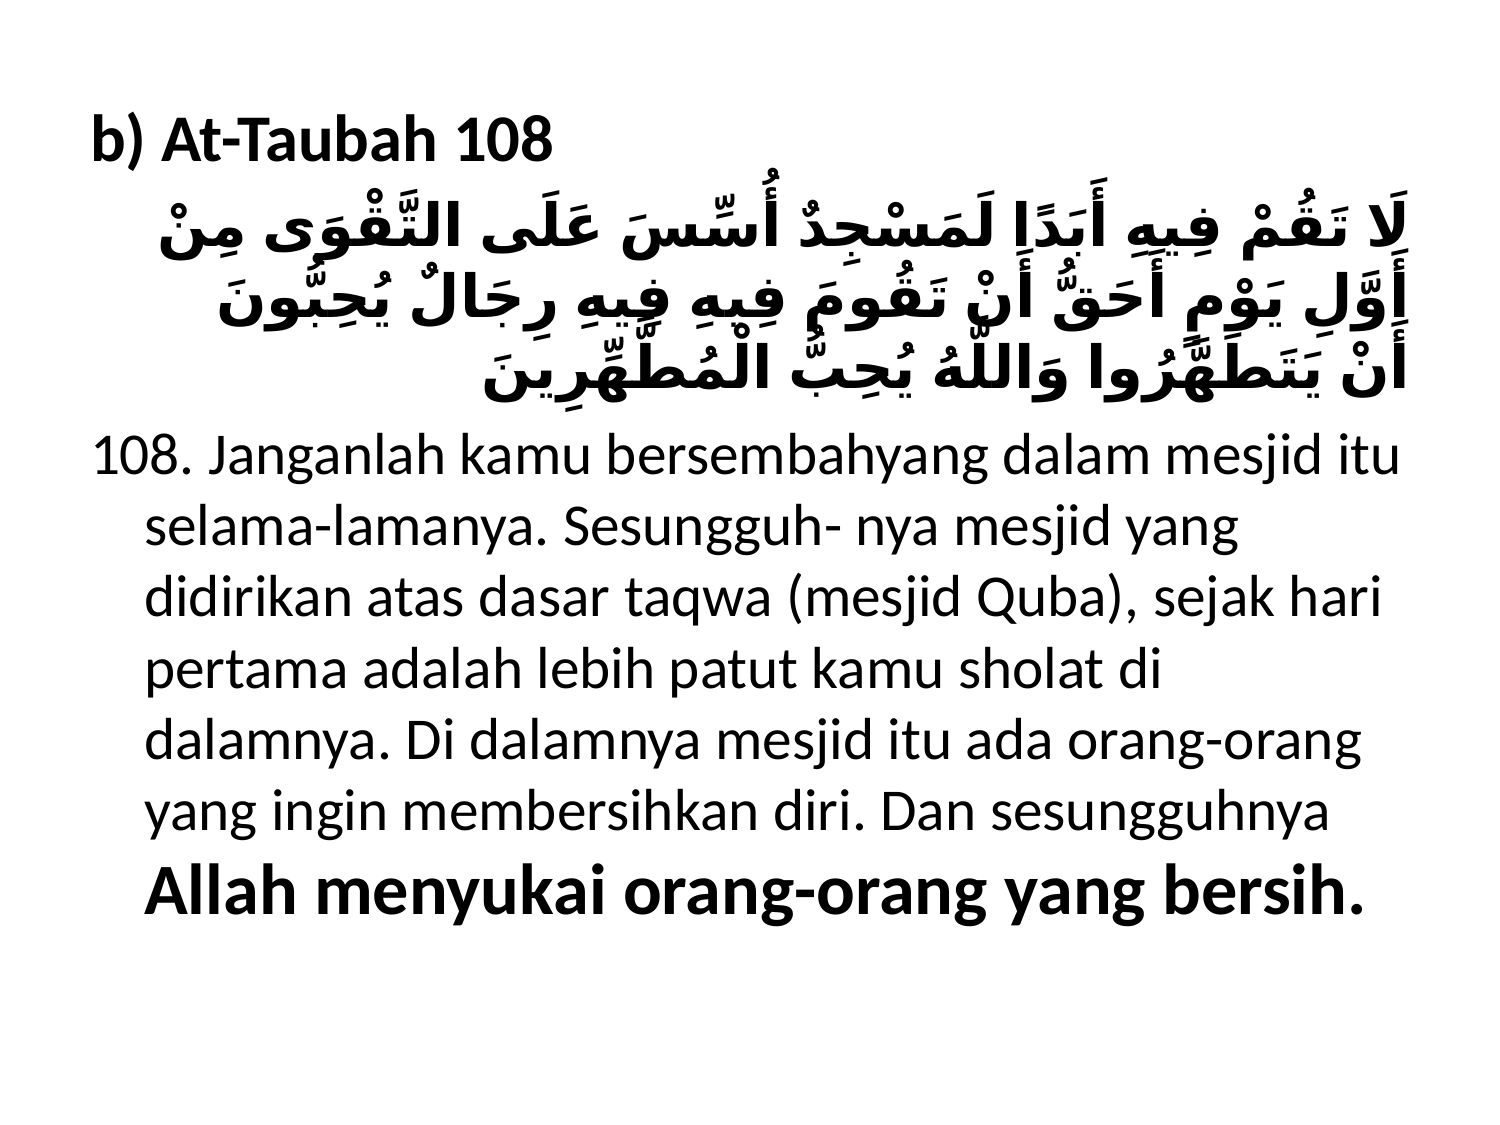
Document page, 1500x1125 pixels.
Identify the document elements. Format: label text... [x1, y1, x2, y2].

list b) At-Taubah 108 لَا تَقُمْ فِيهِ أَبَدًا لَمَسْجِدٌ أُسِّسَ عَلَى التَّقْوَى مِنْ أَوَّلِ يَوْمٍ أَحَقُّ أَنْ تَقُومَ فِيهِ فِيهِ رِجَالٌ يُحِبُّونَ أَنْ يَتَطَهَّرُوا وَاللَّهُ يُحِبُّ الْمُطَّهِّرِينَ 108. Janganlah kamu bersembahyang dalam mesjid itu selama-lamanya. Sesungguh- nya mesjid yang didirikan atas dasar taqwa (mesjid Quba), sejak hari pertama adalah lebih patut kamu sholat di dalamnya. Di dalamnya mesjid itu ada orang-orang yang ingin membersihkan diri. Dan sesungguhnya Allah menyukai orang-orang yang bersih. [75, 87, 1425, 1005]
